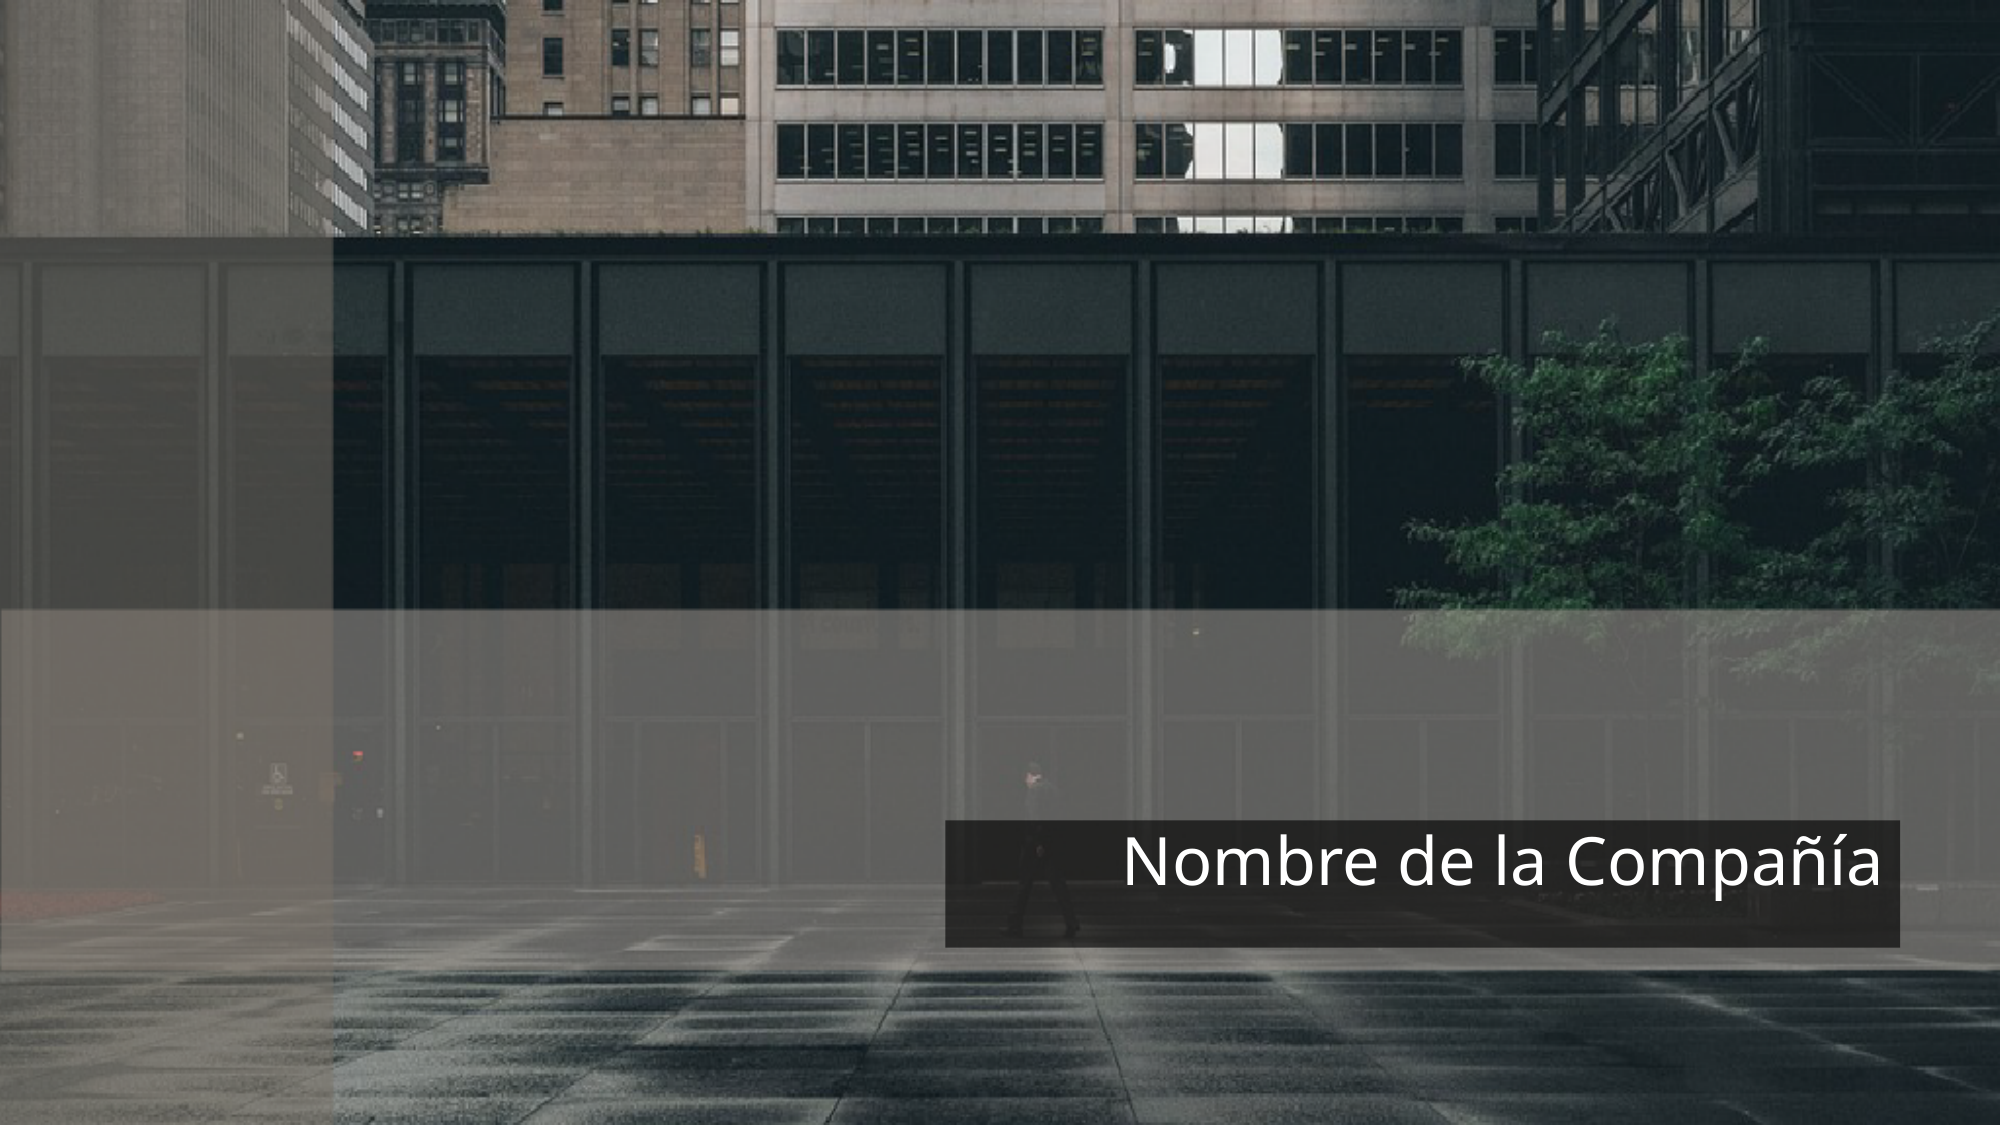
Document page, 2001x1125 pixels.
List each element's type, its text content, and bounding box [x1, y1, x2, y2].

list Nombre de la Compañía [945, 820, 1901, 948]
picture [0, 0, 2000, 1125]
